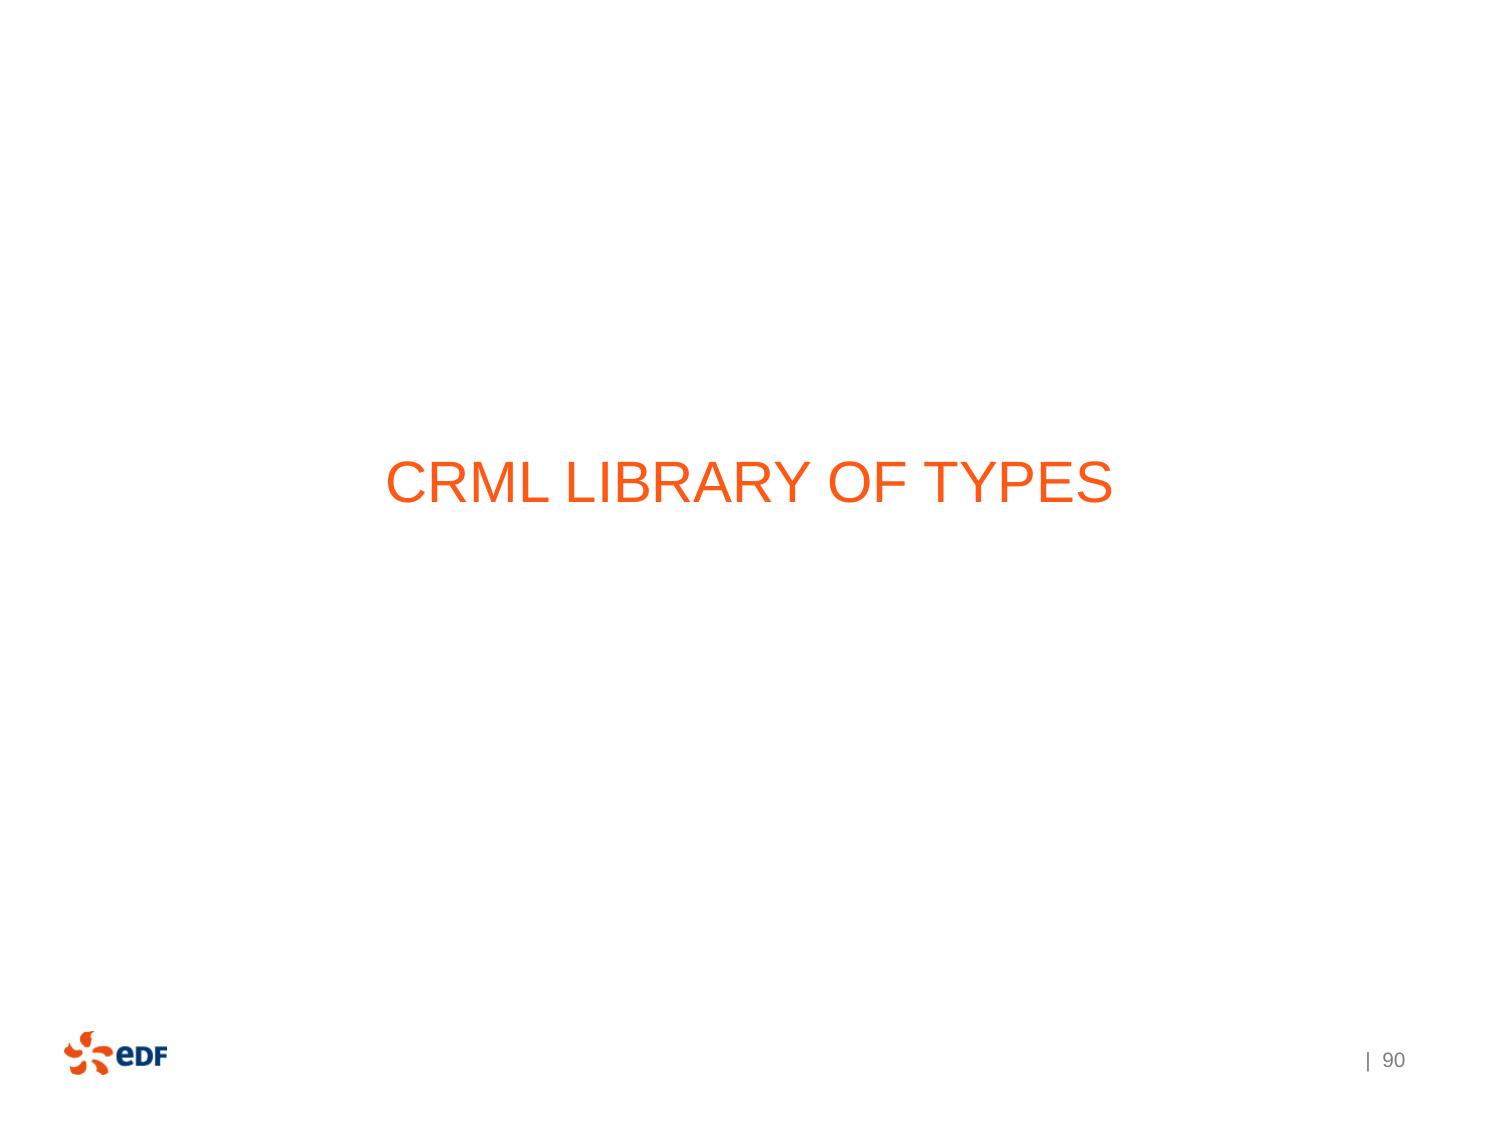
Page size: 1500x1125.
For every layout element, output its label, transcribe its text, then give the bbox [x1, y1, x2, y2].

title CRML Library of types [64, 444, 1436, 584]
picture [64, 1031, 167, 1075]
